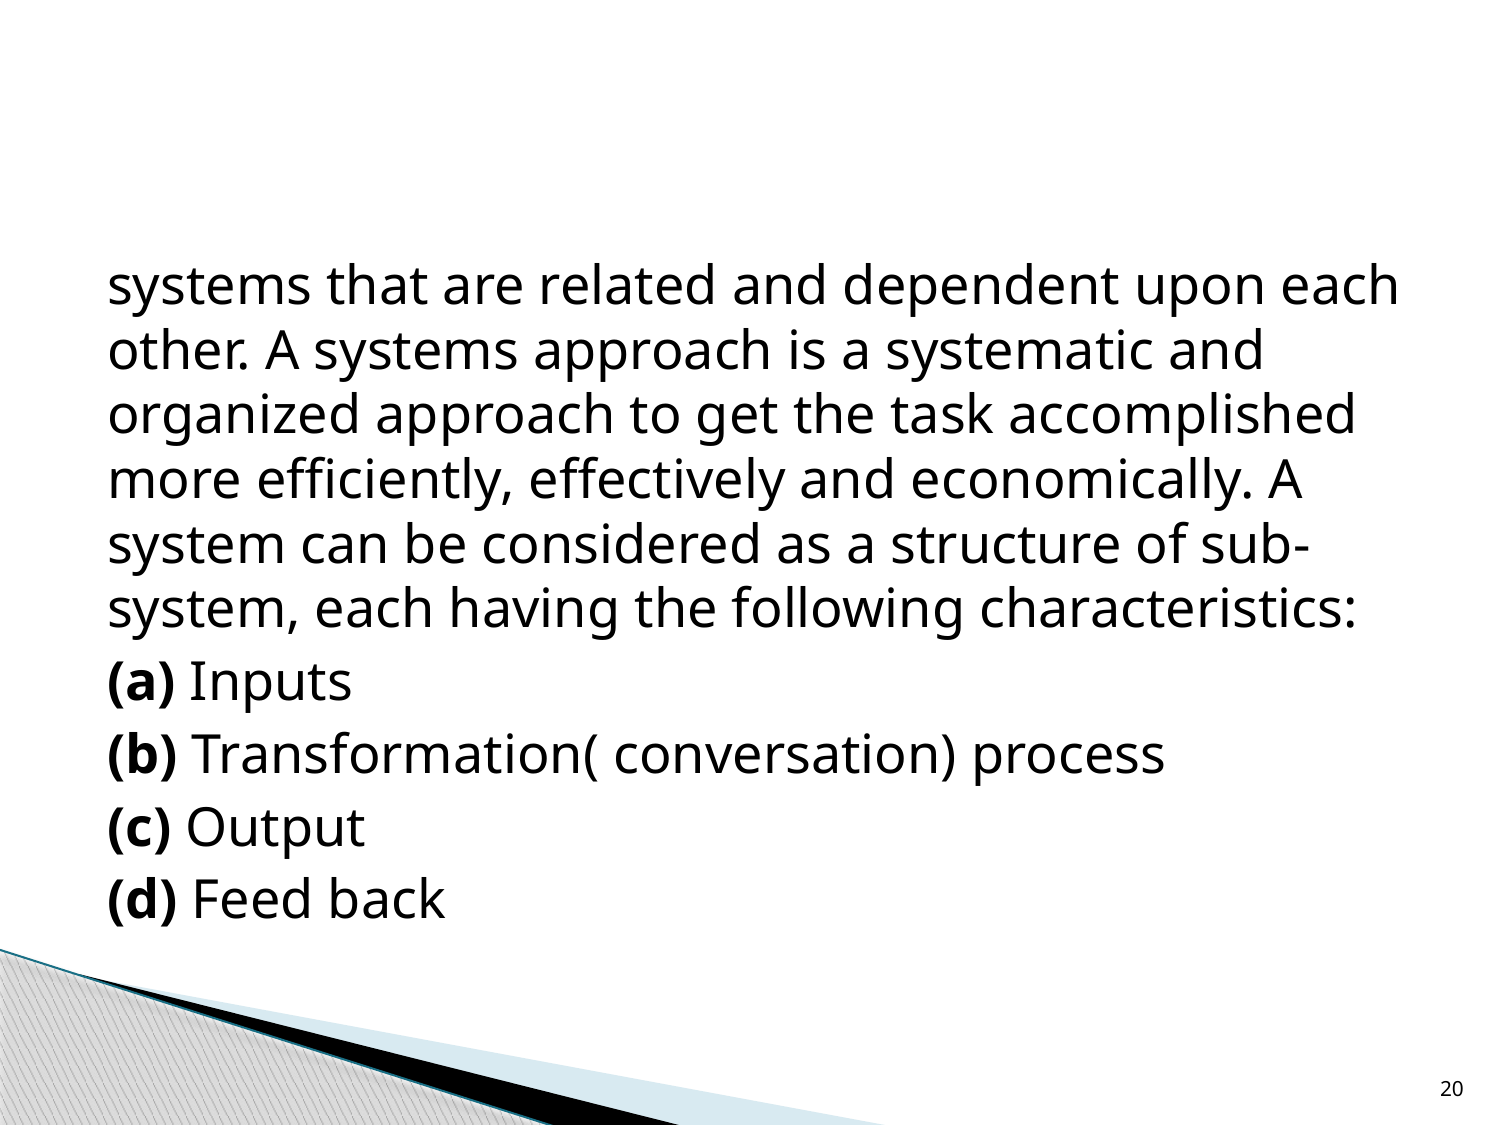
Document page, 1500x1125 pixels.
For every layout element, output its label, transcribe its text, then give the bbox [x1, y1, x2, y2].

slide_number 20 [1418, 1051, 1479, 1112]
list systems that are related and dependent upon each other. A systems approach is a systematic and organized approach to get the task accomplished more efficiently, effectively and economically. A system can be considered as a structure of sub-system, each having the following characteristics: (a) Inputs (b) Transformation( conversation) process (c) Output (d) Feed back [75, 243, 1425, 986]
